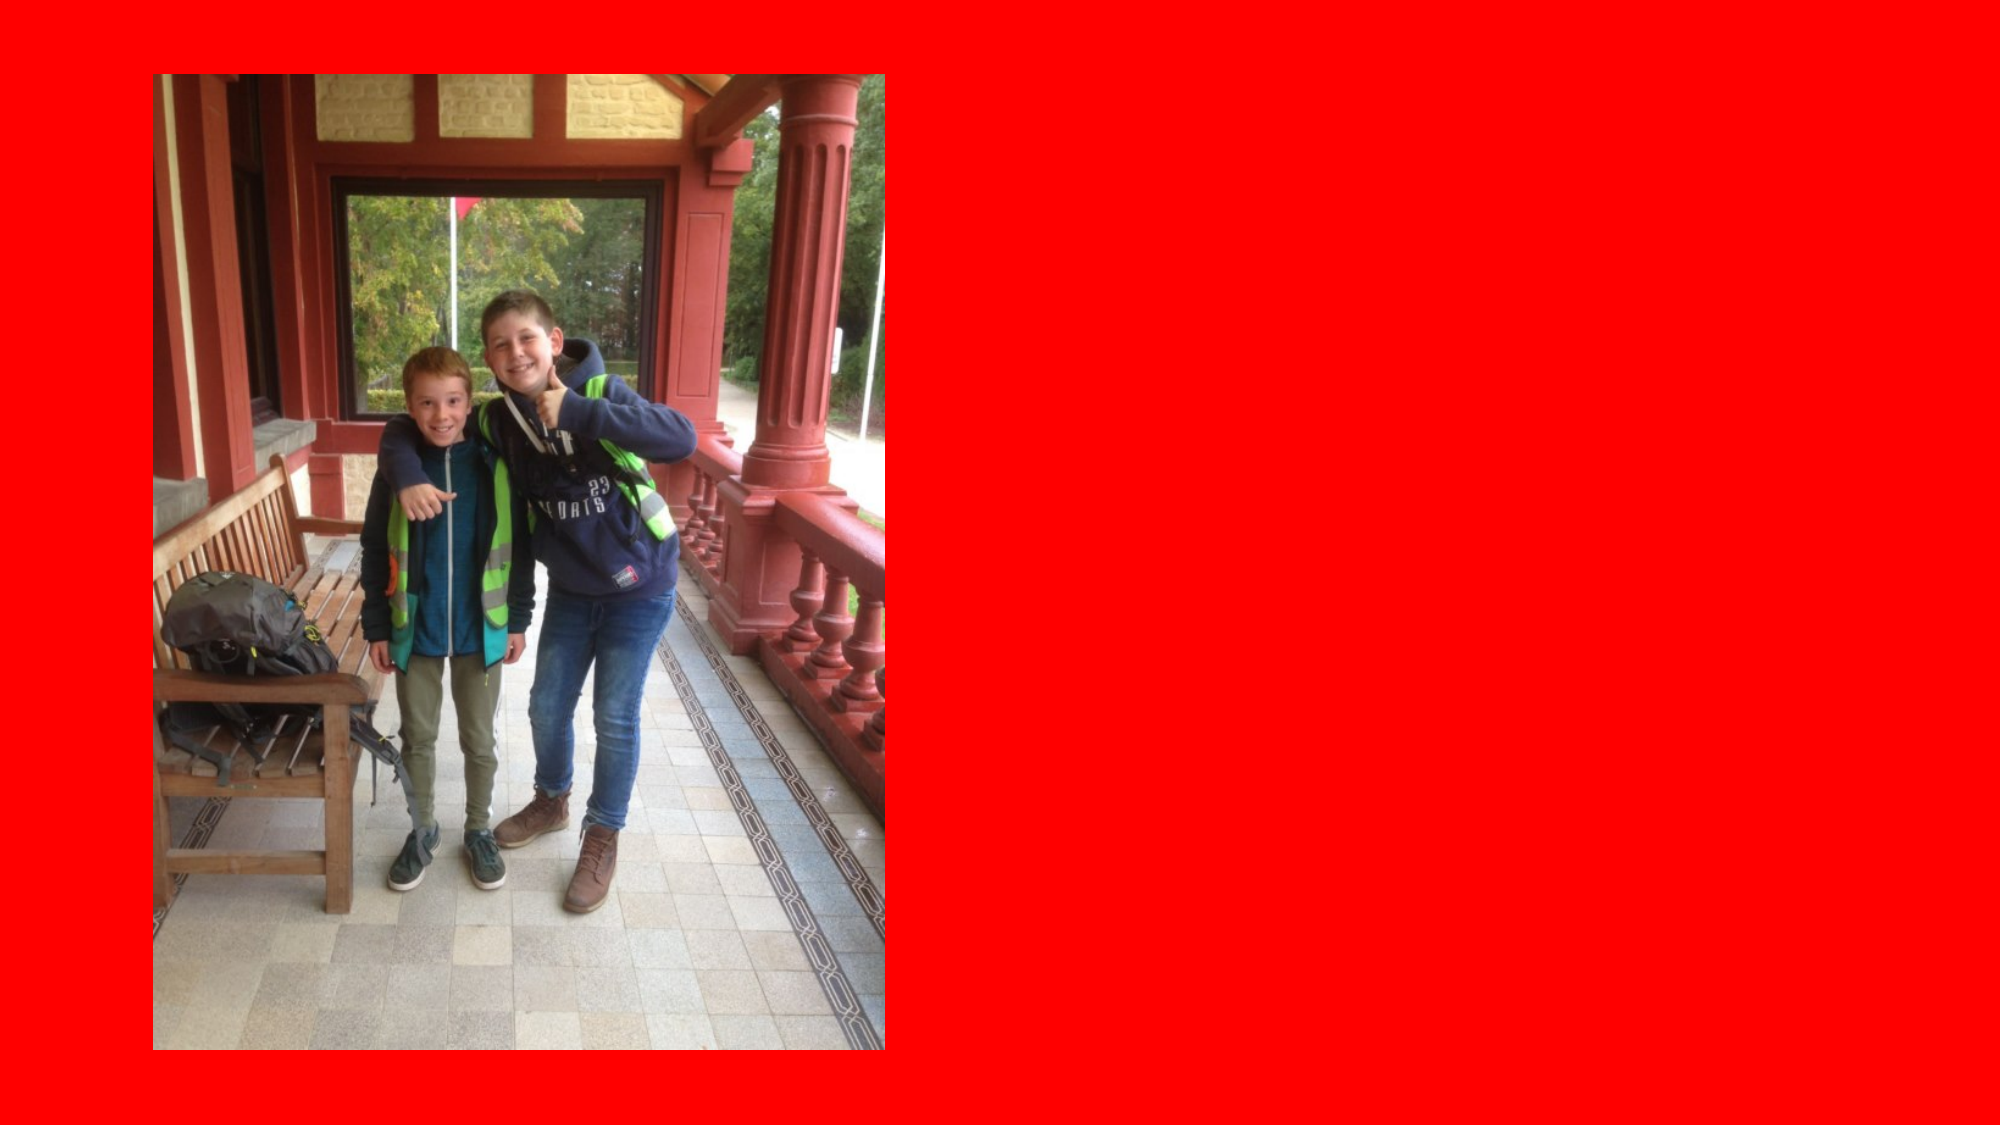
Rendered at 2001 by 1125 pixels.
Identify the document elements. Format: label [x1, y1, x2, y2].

picture [153, 74, 885, 1050]
